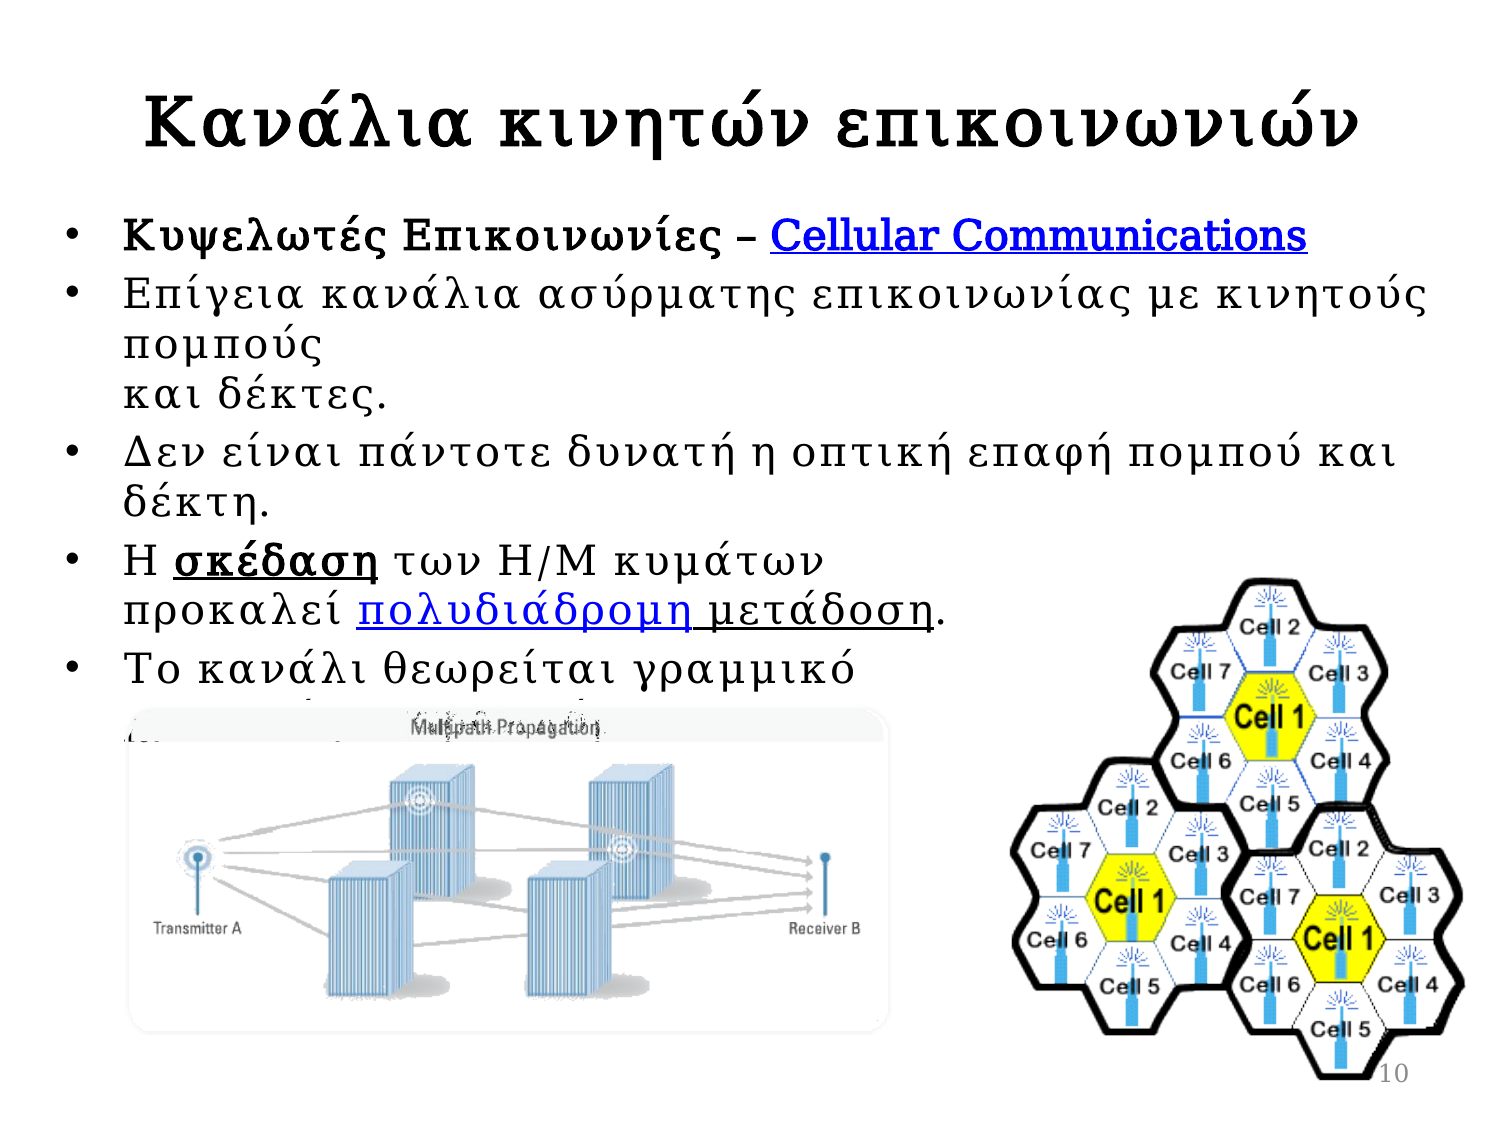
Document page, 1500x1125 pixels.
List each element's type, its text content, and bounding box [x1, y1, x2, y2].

title Κανάλια κινητών επικοινωνιών [76, 78, 1427, 159]
picture [997, 574, 1471, 1093]
picture [125, 699, 892, 1036]
list Κυψελωτές Επικοινωνίες – Cellular Communications Επίγεια κανάλια ασύρματης επικοινωνίας με κινητούς πομπούς και δέκτες. Δεν είναι πάντοτε δυνατή η οπτική επαφή πομπού και δέκτη. Η σκέδαση των Η/Μ κυμάτων προκαλεί πολυδιάδρομη μετάδοση. Το κανάλι θεωρείται γραμμικό χρονικά μεταβαλλόμενο. [64, 208, 1459, 906]
